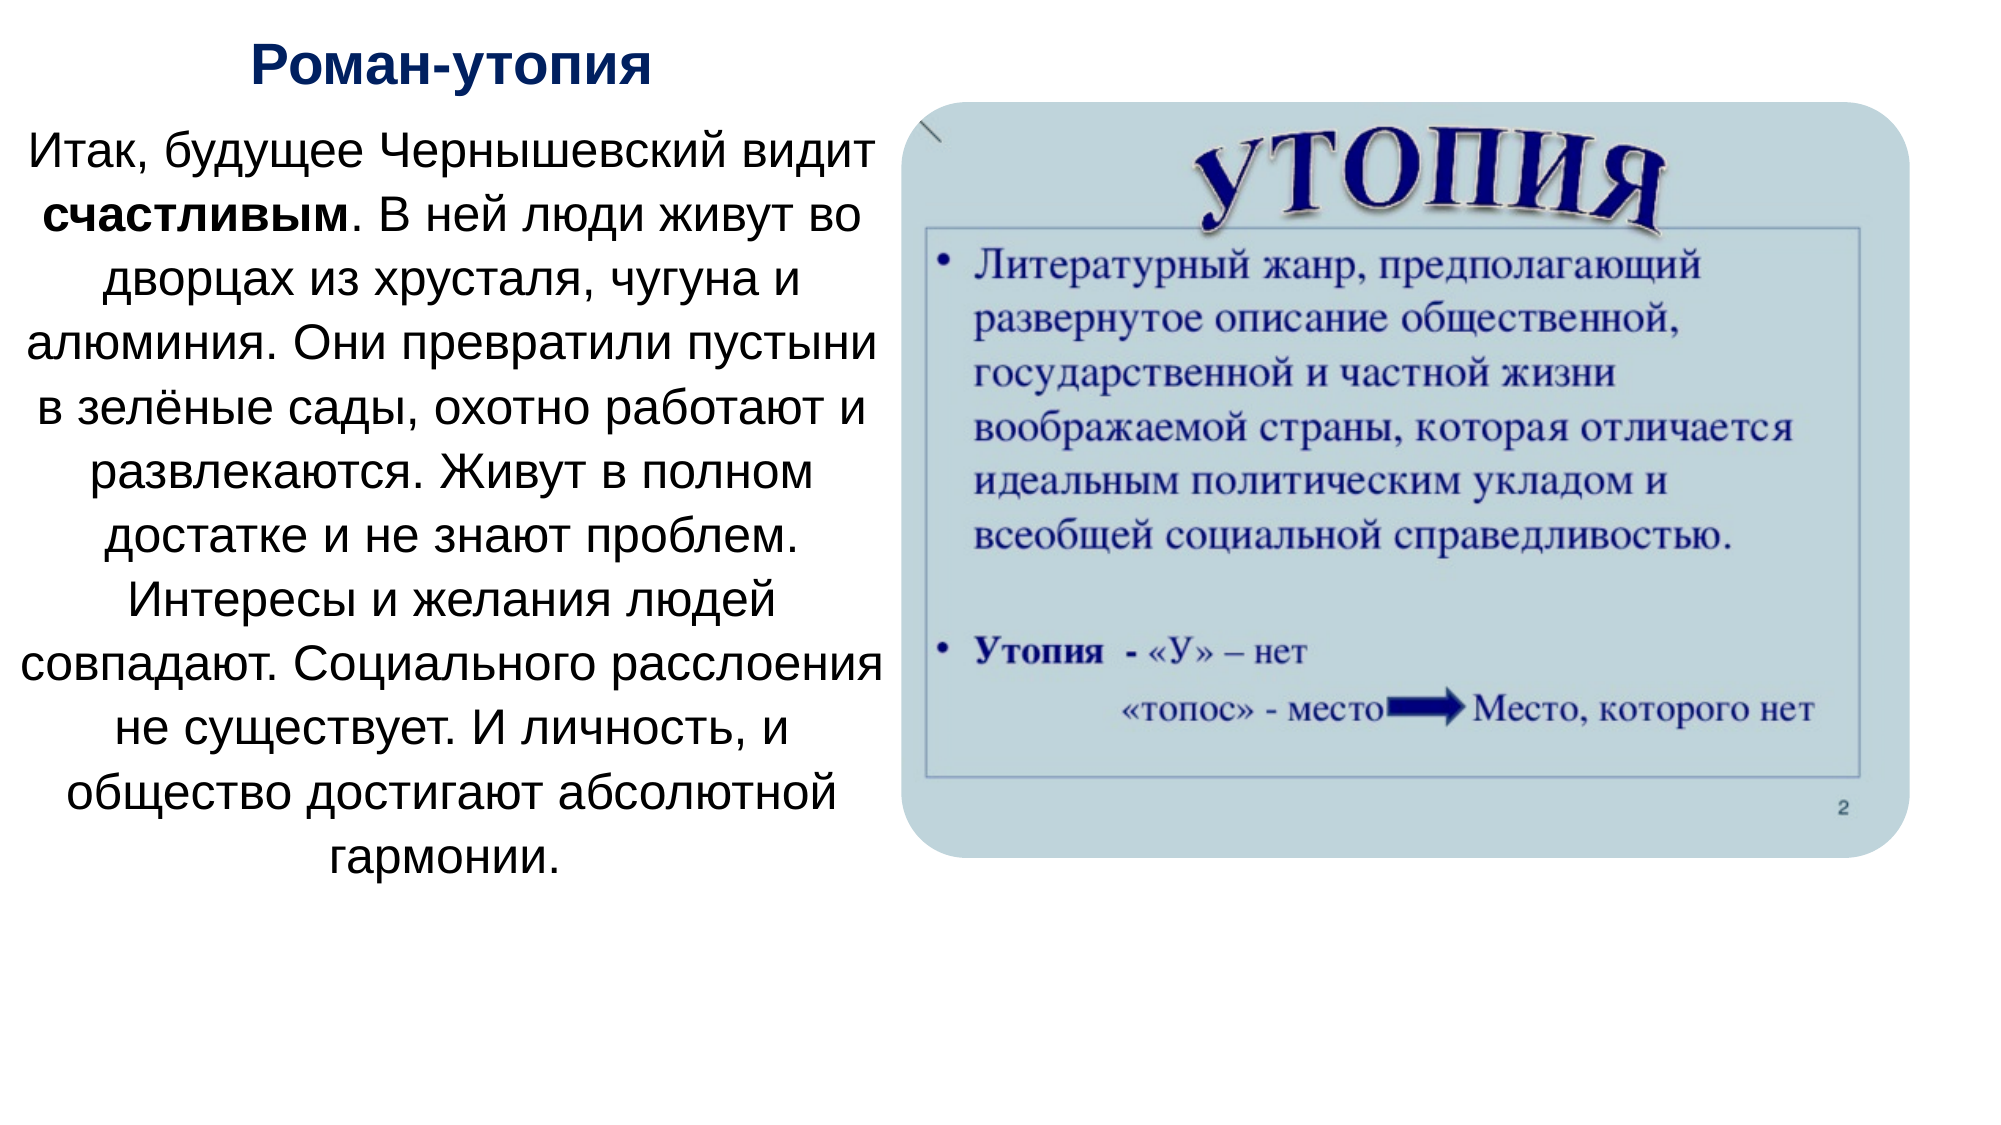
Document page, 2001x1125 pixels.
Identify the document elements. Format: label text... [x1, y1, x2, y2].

picture [901, 102, 1910, 858]
text_box Роман-утопия Итак, будущее Чернышевский видит счастливым. В ней люди живут во дворцах из хрусталя, чугуна и алюминия. Они превратили пустыни в зелёные сады, охотно работают и развлекаются. Живут в полном достатке и не знают проблем. Интересы и желания людей совпадают. Социального расслоения не существует. И личность, и общество достигают абсолютной гармонии. [0, 14, 905, 929]
